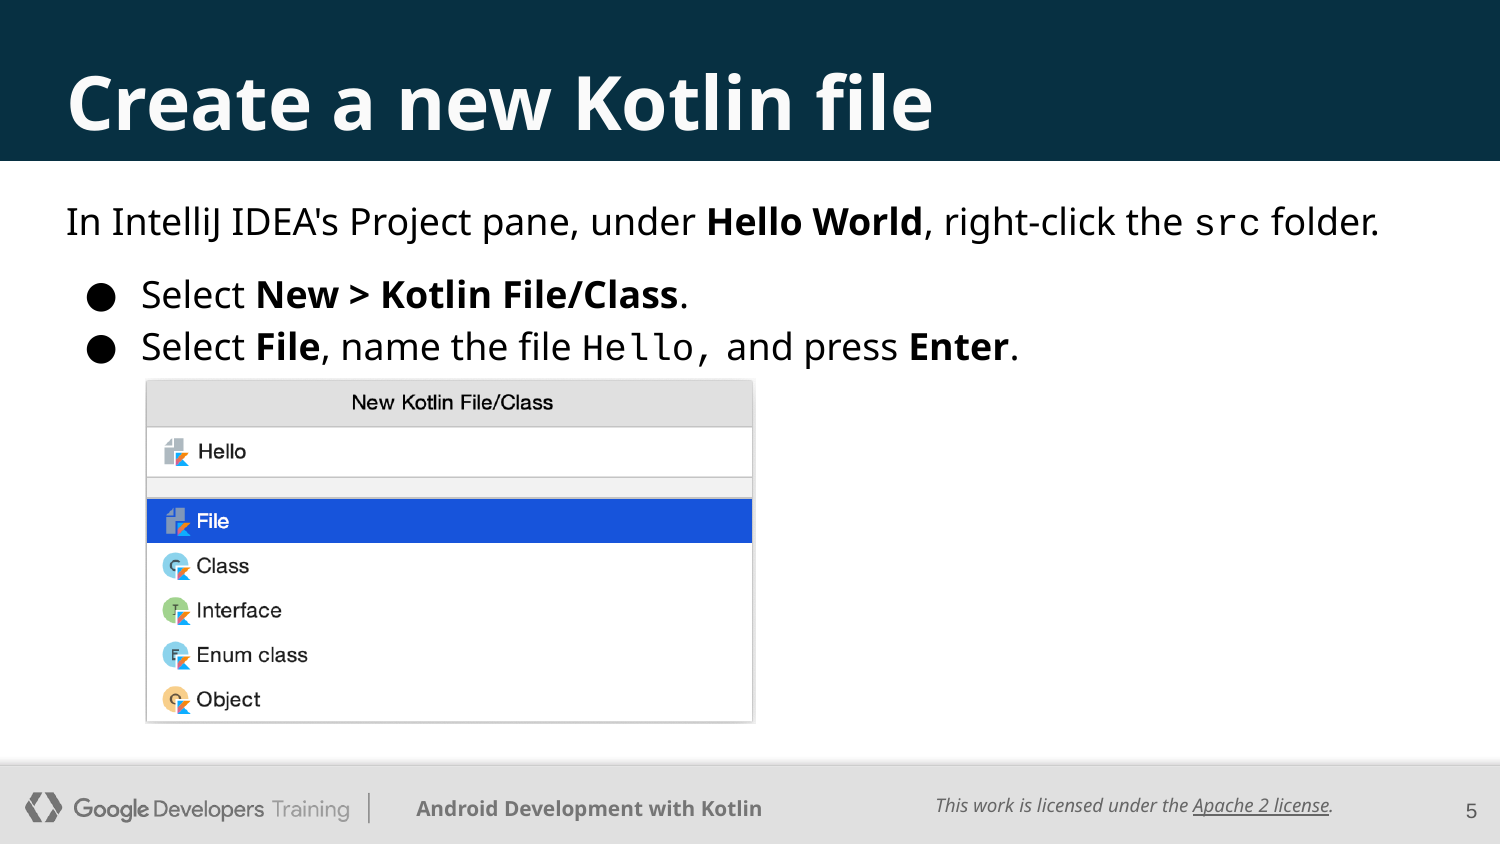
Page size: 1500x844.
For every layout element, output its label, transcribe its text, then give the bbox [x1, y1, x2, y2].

title Create a new Kotlin file [51, 40, 1449, 135]
slide_number ‹#› [1402, 777, 1493, 842]
list In IntelliJ IDEA's Project pane, under Hello World, right-click the src folder. Select New > Kotlin File/Class. Select File, name the file Hello, and press Enter. [51, 176, 1449, 701]
picture [0, 161, 1500, 844]
